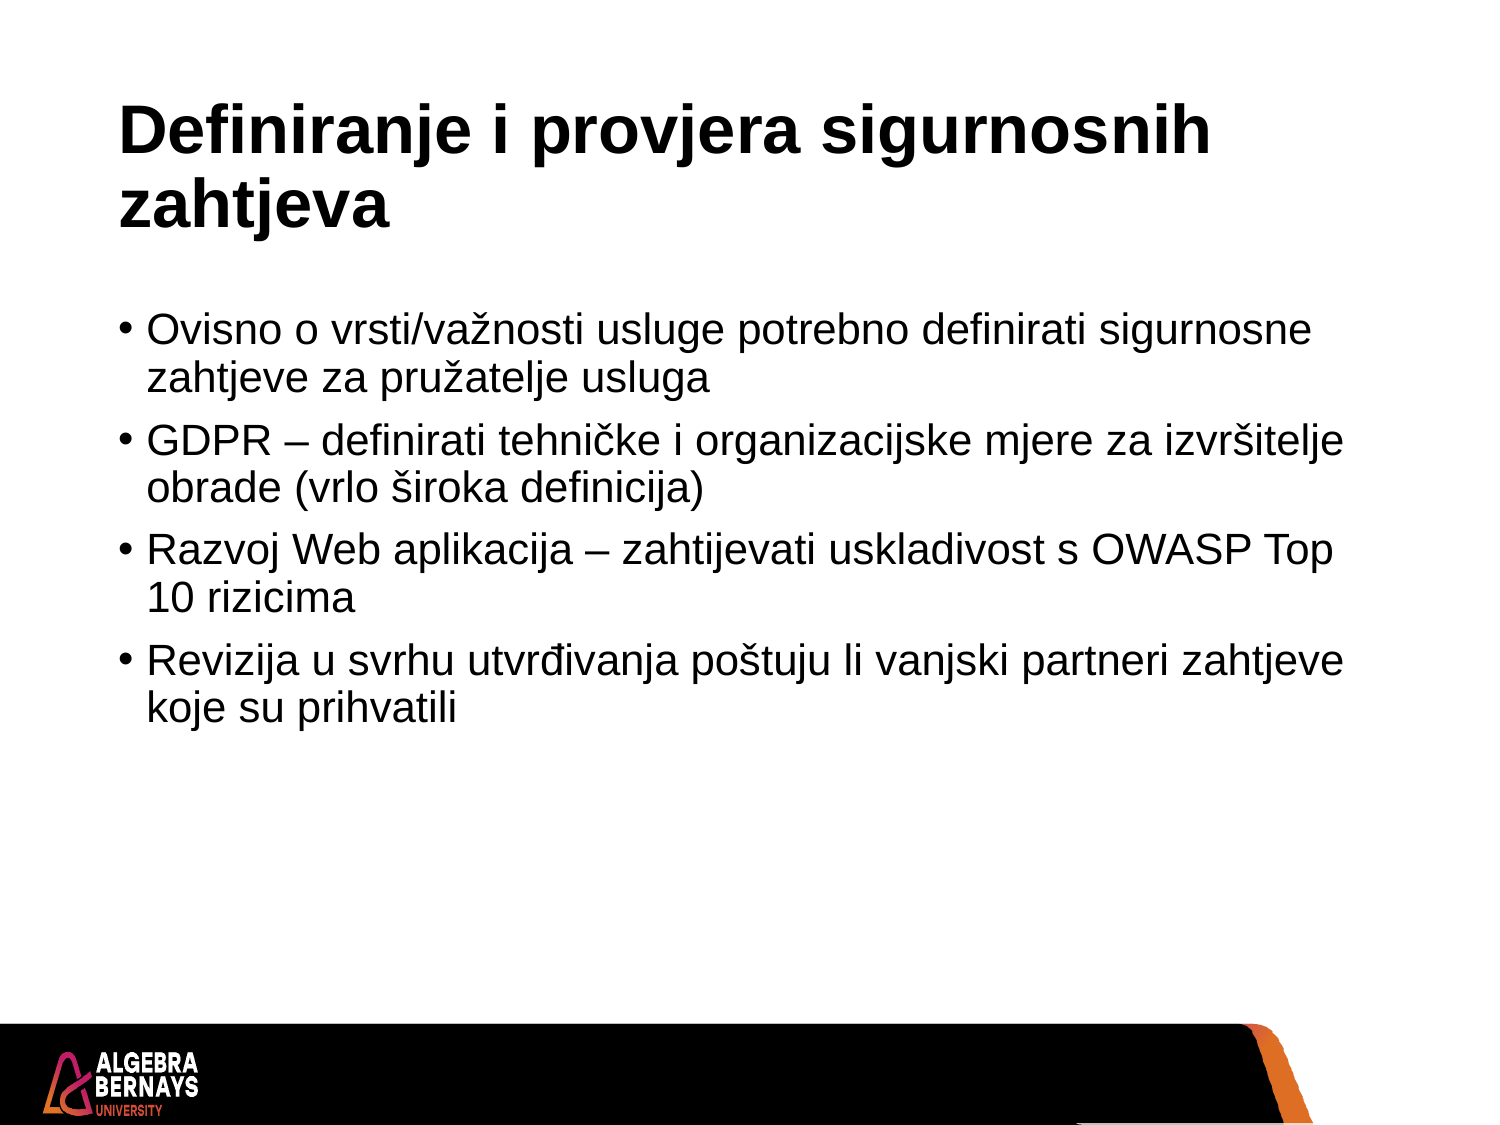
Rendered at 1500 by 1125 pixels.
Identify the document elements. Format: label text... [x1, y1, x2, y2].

title Definiranje i provjera sigurnosnih zahtjeva [103, 59, 1397, 278]
list Ovisno o vrsti/važnosti usluge potrebno definirati sigurnosne zahtjeve za pružatelje usluga GDPR – definirati tehničke i organizacijske mjere za izvršitelje obrade (vrlo široka definicija) Razvoj Web aplikacija – zahtijevati uskladivost s OWASP Top 10 rizicima Revizija u svrhu utvrđivanja poštuju li vanjski partneri zahtjeve koje su prihvatili [103, 299, 1397, 1014]
picture [0, 1023, 1468, 1125]
